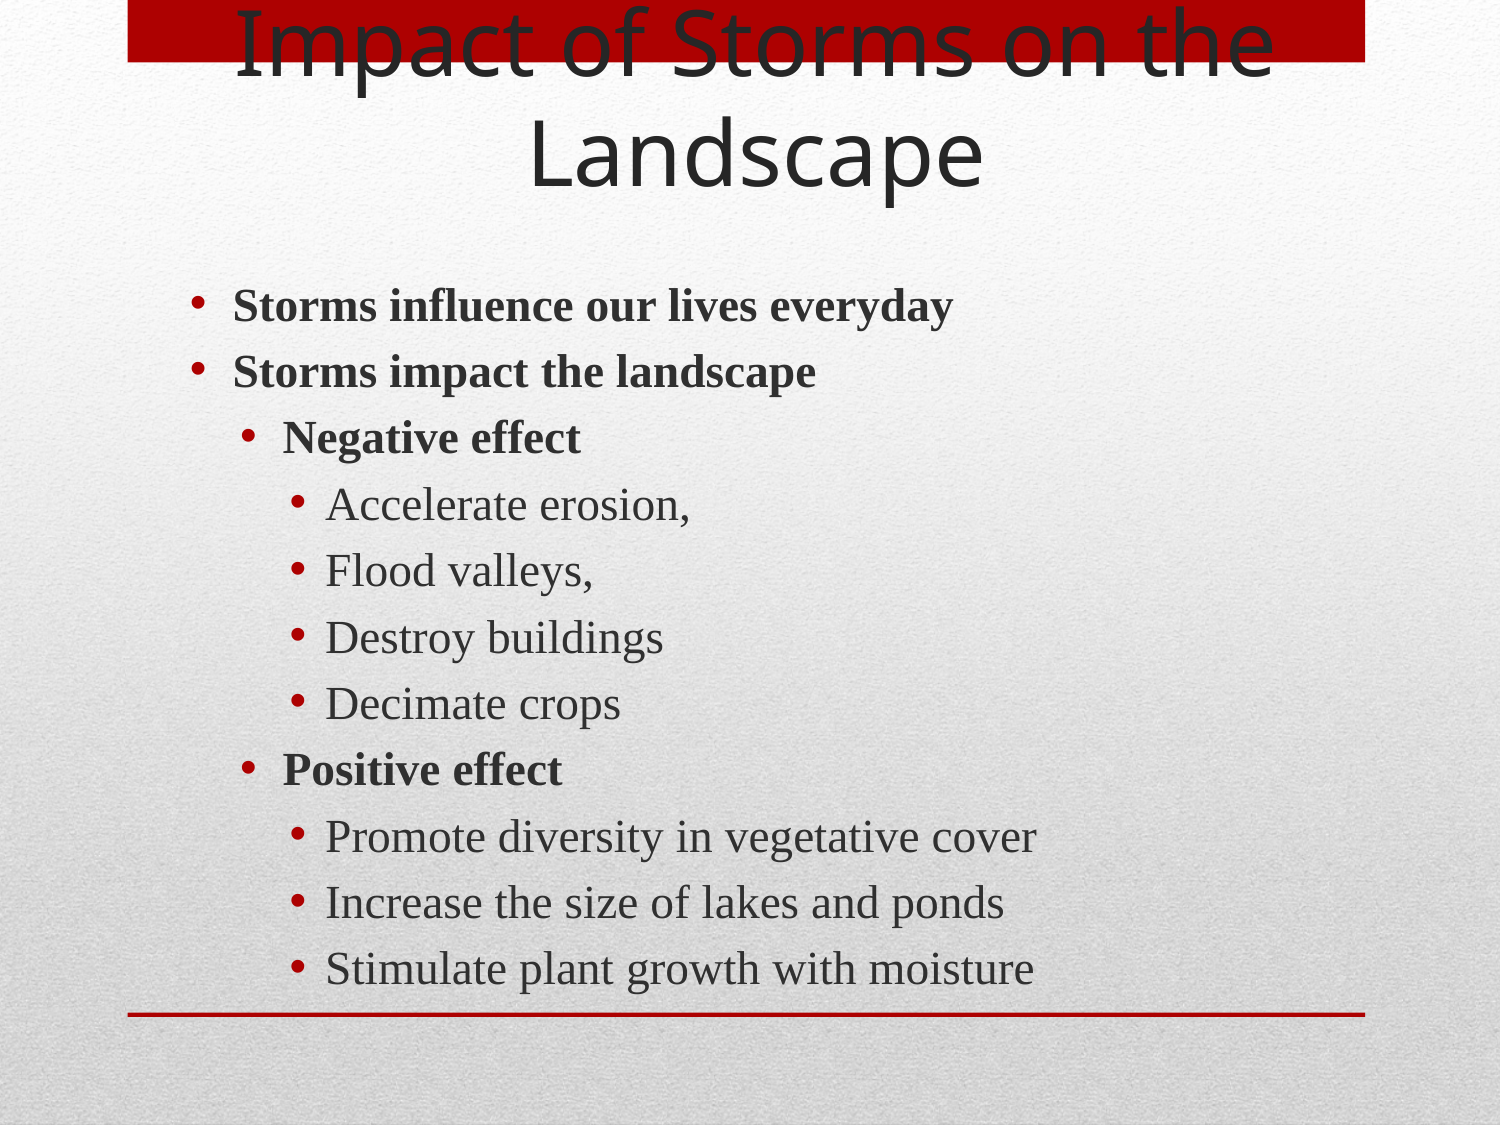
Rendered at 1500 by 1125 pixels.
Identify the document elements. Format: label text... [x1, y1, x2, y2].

list Storms influence our lives everyday Storms impact the landscape Negative effect Accelerate erosion, Flood valleys, Destroy buildings Decimate crops Positive effect Promote diversity in vegetative cover Increase the size of lakes and ponds Stimulate plant growth with moisture [174, 262, 1300, 1006]
title Impact of Storms on the Landscape [62, 24, 1450, 213]
